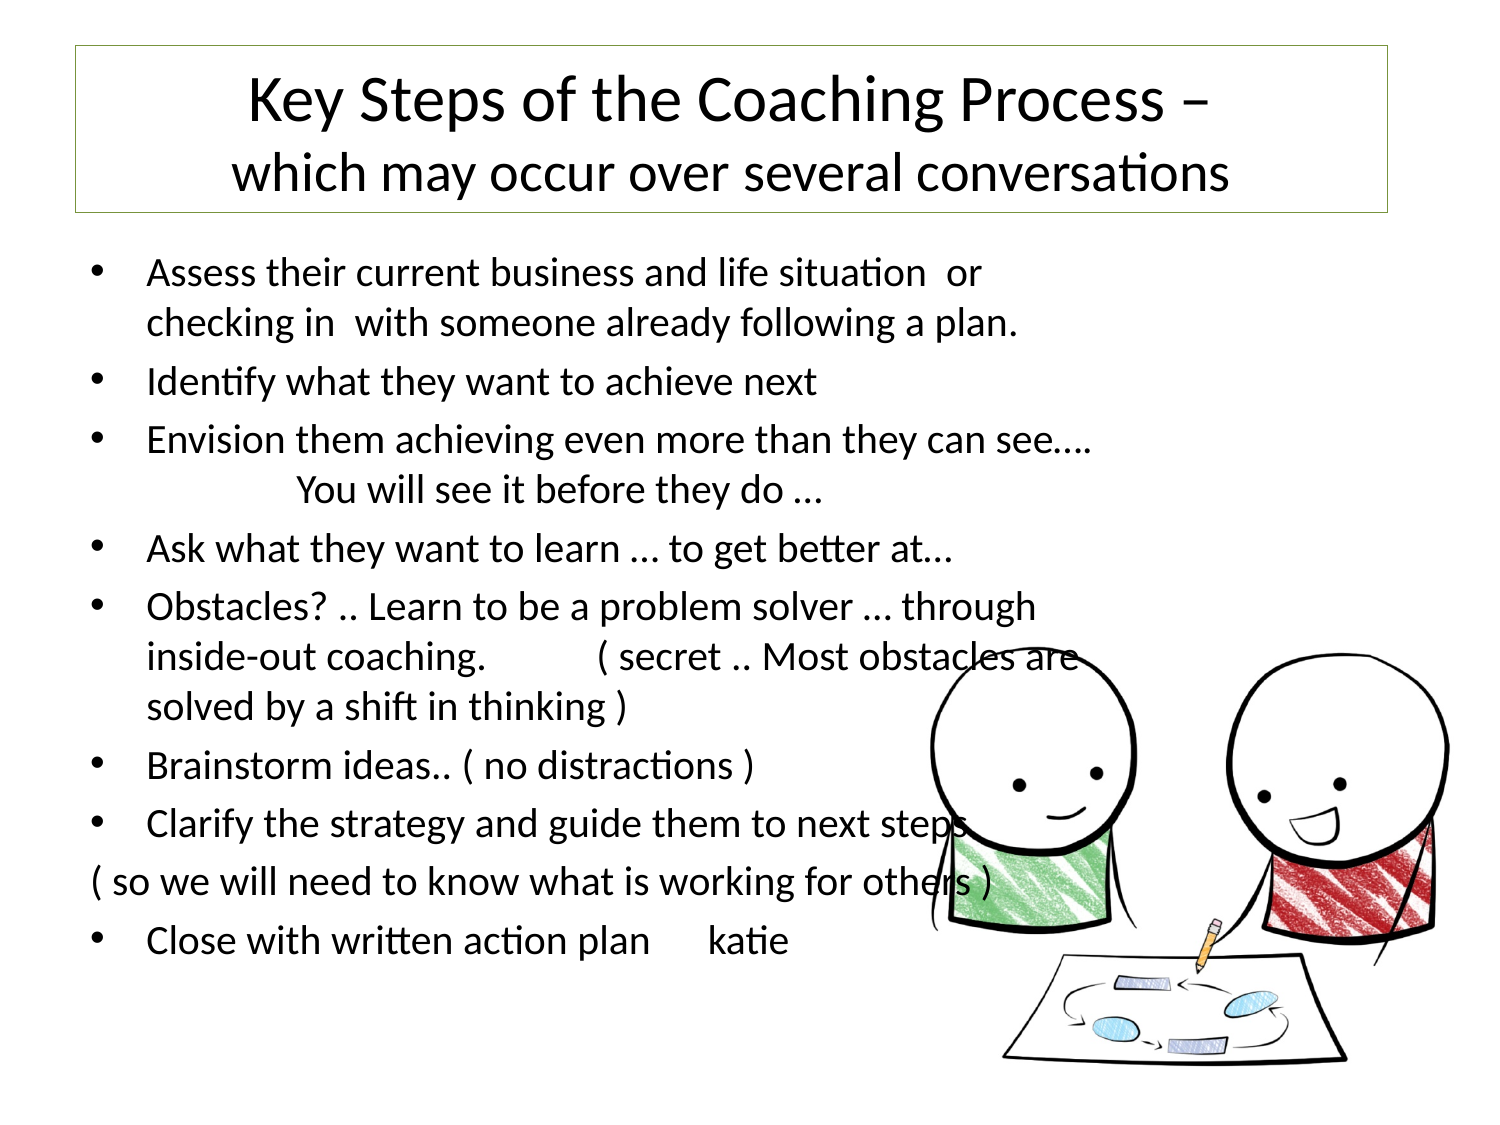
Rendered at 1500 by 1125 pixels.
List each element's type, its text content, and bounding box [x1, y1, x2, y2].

list Assess their current business and life situation or checking in with someone already following a plan. Identify what they want to achieve next Envision them achieving even more than they can see…. You will see it before they do … Ask what they want to learn … to get better at… Obstacles? .. Learn to be a problem solver … through inside-out coaching. ( secret .. Most obstacles are solved by a shift in thinking ) Brainstorm ideas.. ( no distractions ) Clarify the strategy and guide them to next steps ( so we will need to know what is working for others ) Close with written action plan katie [75, 237, 1138, 1075]
title Key Steps of the Coaching Process – which may occur over several conversations [75, 45, 1388, 213]
picture [875, 562, 1500, 1125]
